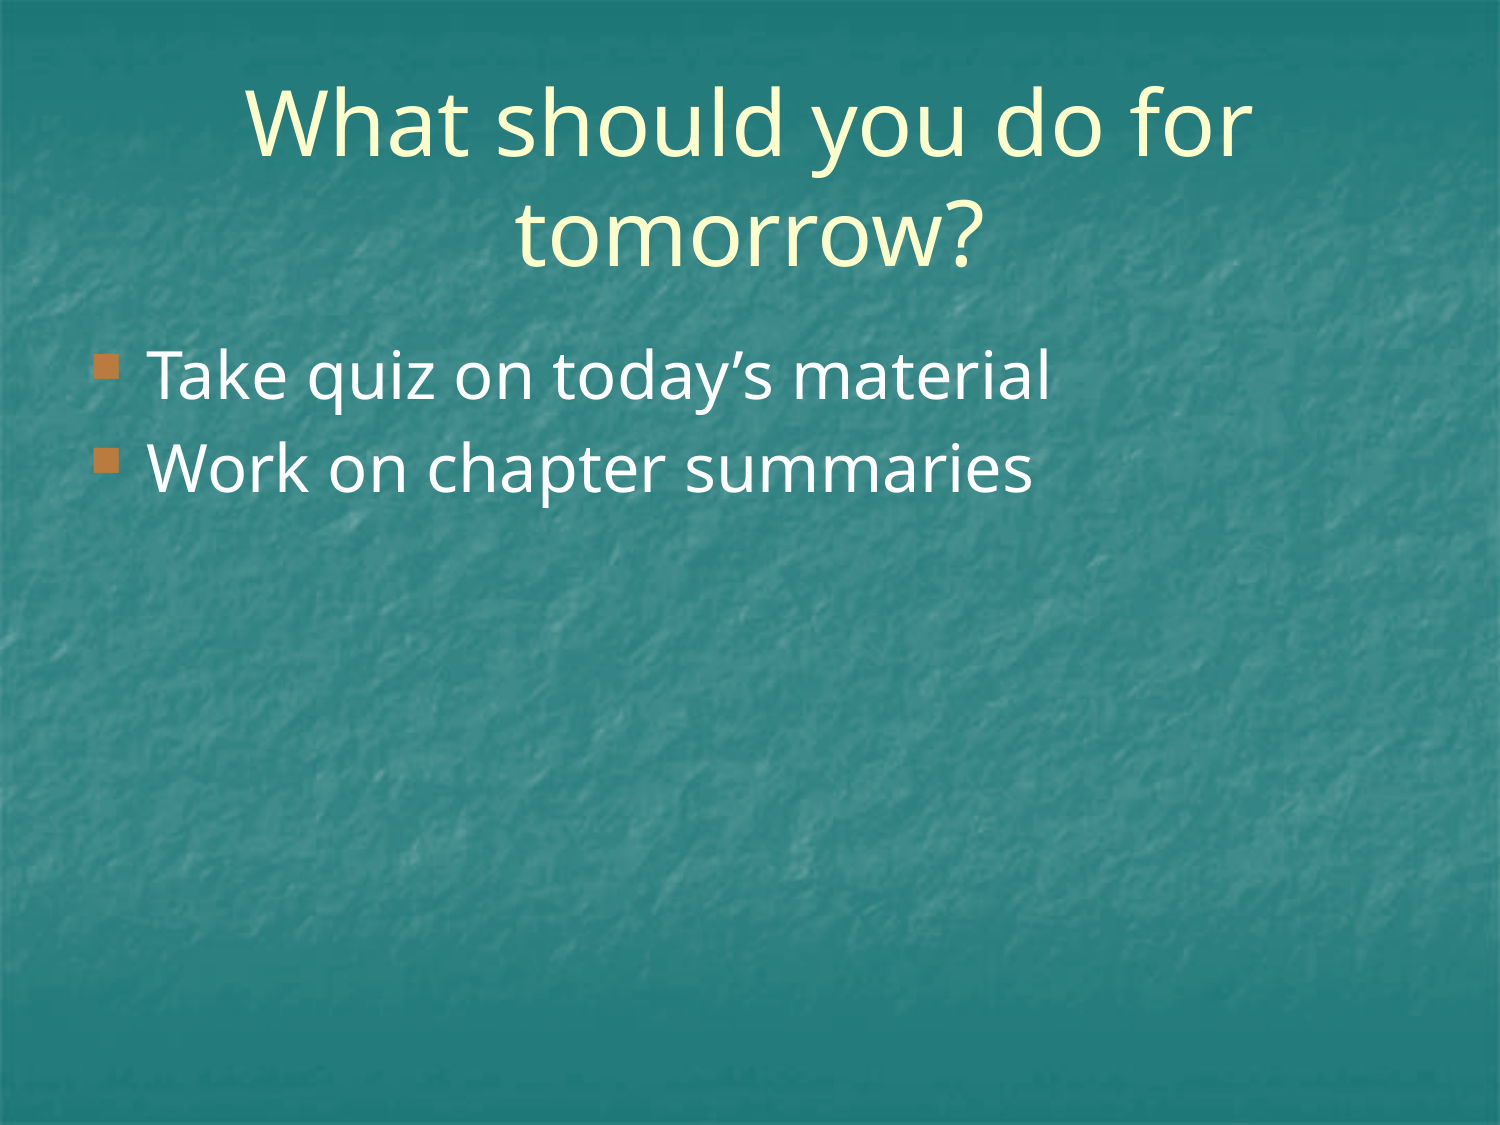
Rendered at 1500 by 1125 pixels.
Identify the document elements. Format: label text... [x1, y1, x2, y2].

list Take quiz on today’s material Work on chapter summaries [74, 324, 1426, 1001]
title What should you do for tomorrow? [74, 62, 1426, 288]
